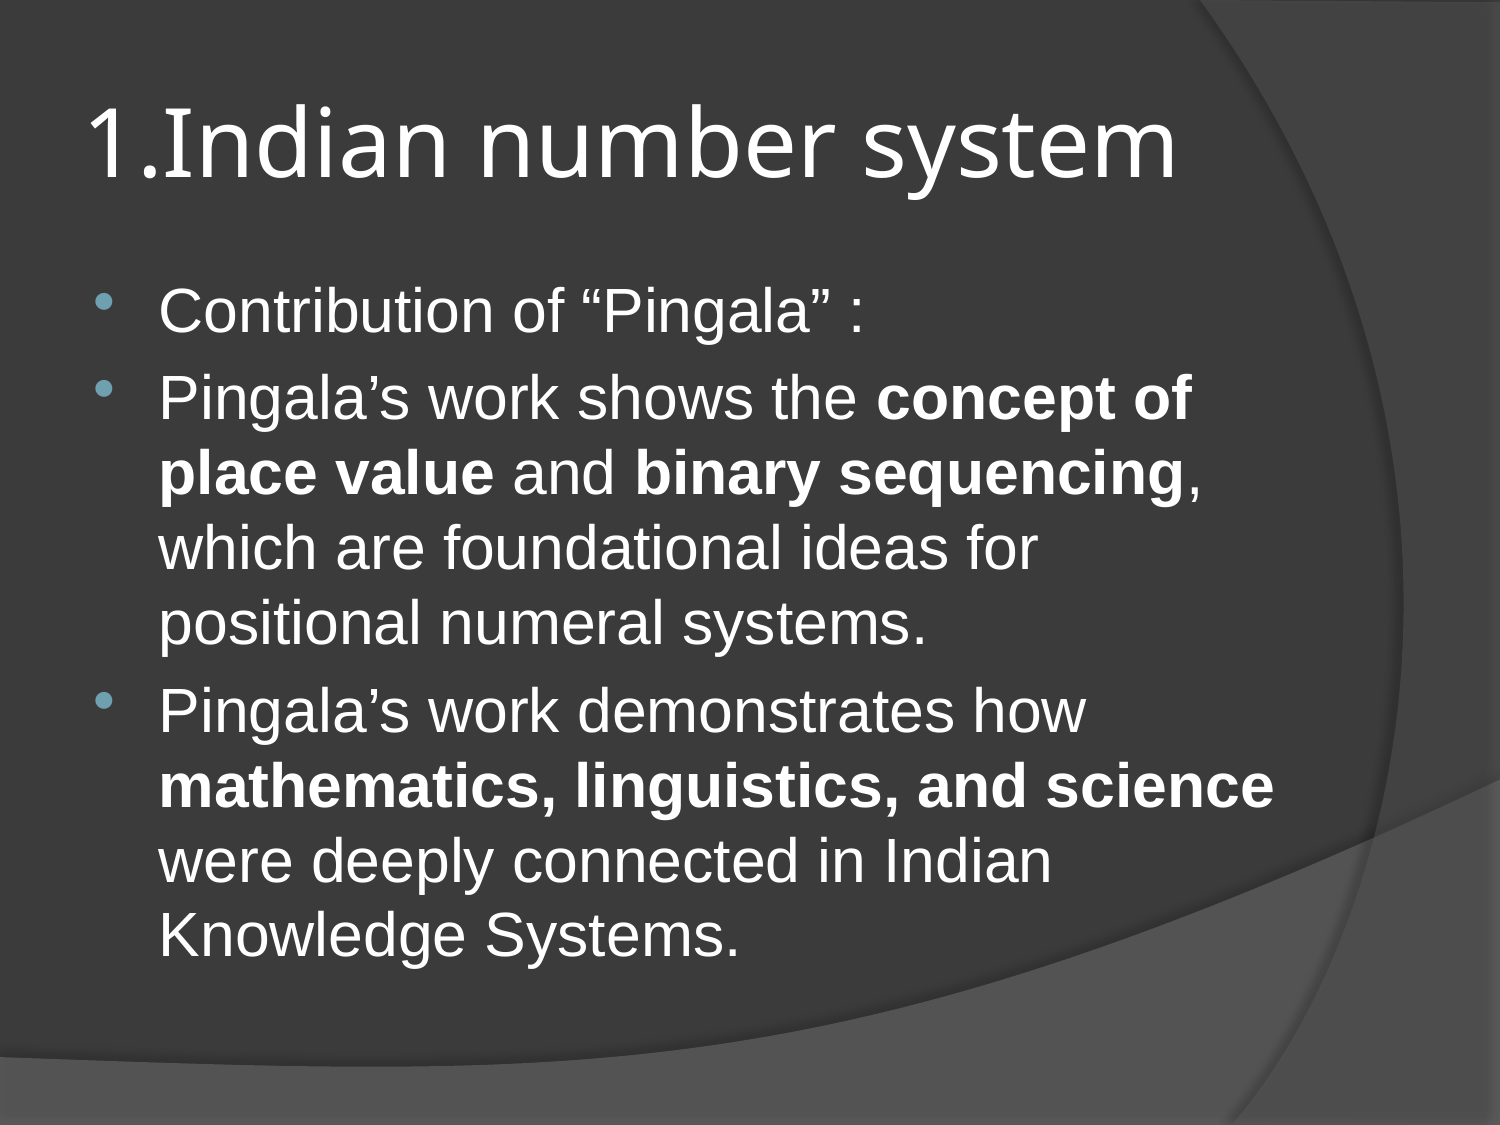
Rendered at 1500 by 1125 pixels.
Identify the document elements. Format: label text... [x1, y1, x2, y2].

title 1.Indian number system [75, 45, 1300, 233]
list Contribution of “Pingala” : Pingala’s work shows the concept of place value and binary sequencing, which are foundational ideas for positional numeral systems. Pingala’s work demonstrates how mathematics, linguistics, and science were deeply connected in Indian Knowledge Systems. [75, 262, 1300, 1005]
